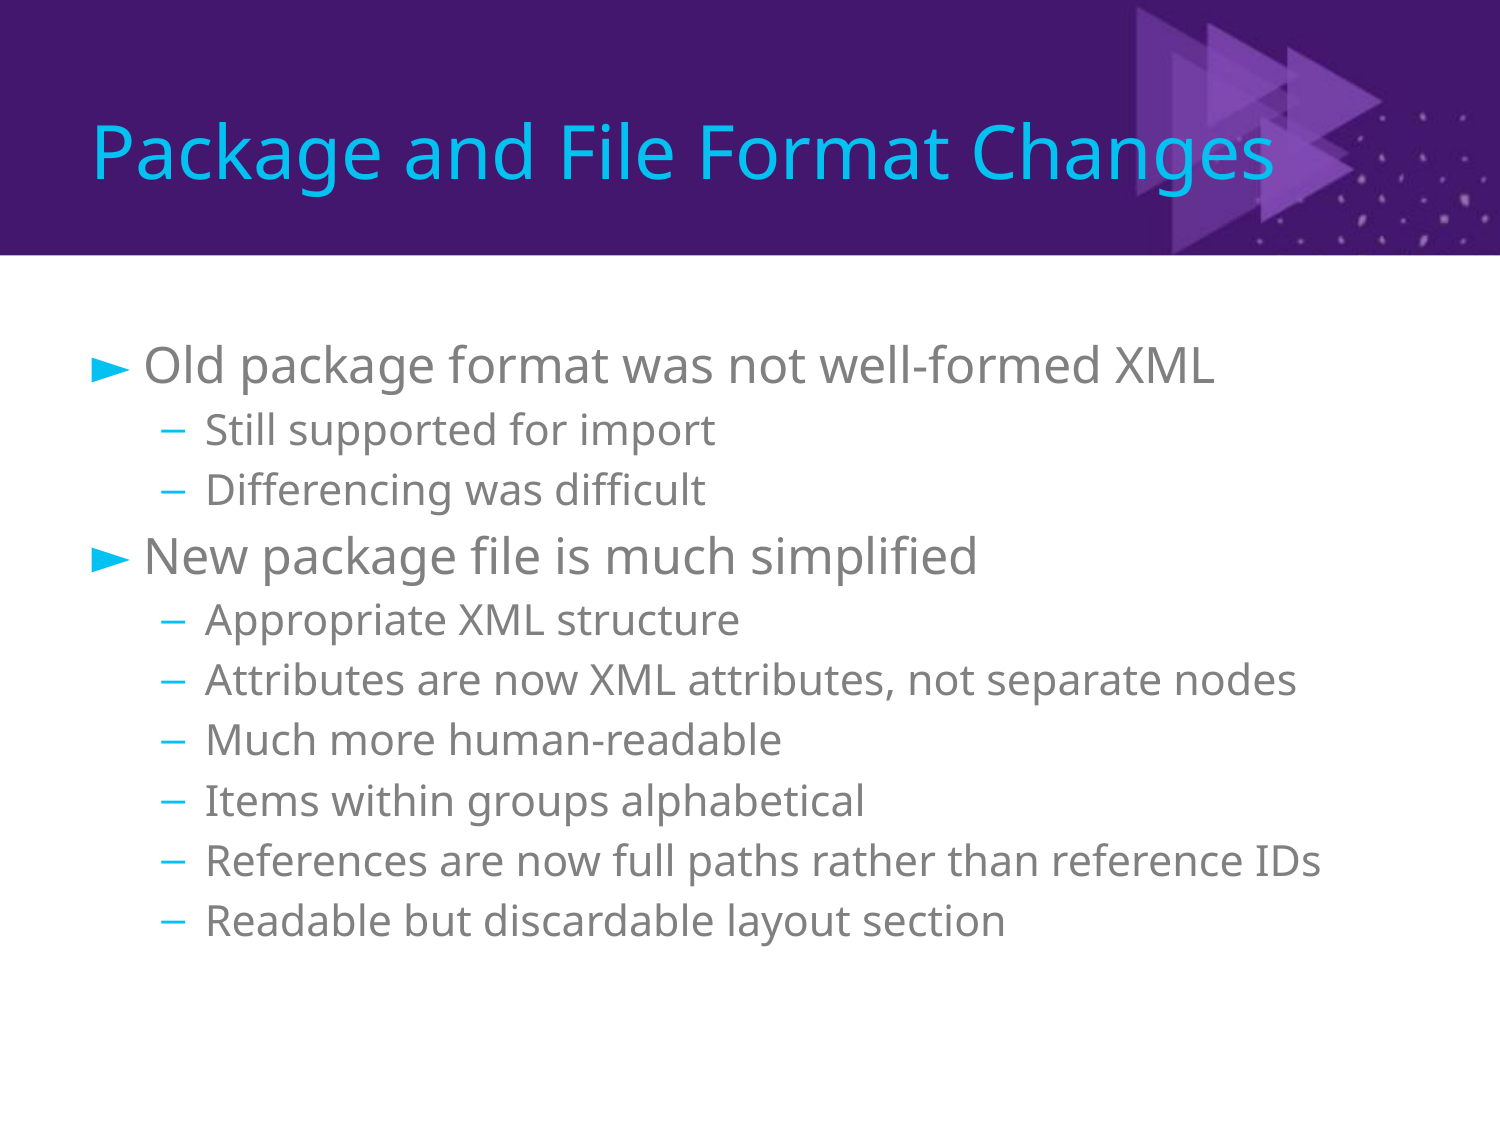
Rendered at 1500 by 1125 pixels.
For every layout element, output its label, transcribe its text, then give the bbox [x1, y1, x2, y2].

picture [0, 0, 1500, 255]
title Package and File Format Changes [75, 56, 1425, 244]
list Old package format was not well-formed XML Still supported for import Differencing was difficult New package file is much simplified Appropriate XML structure Attributes are now XML attributes, not separate nodes Much more human-readable Items within groups alphabetical References are now full paths rather than reference IDs Readable but discardable layout section [76, 326, 1427, 958]
